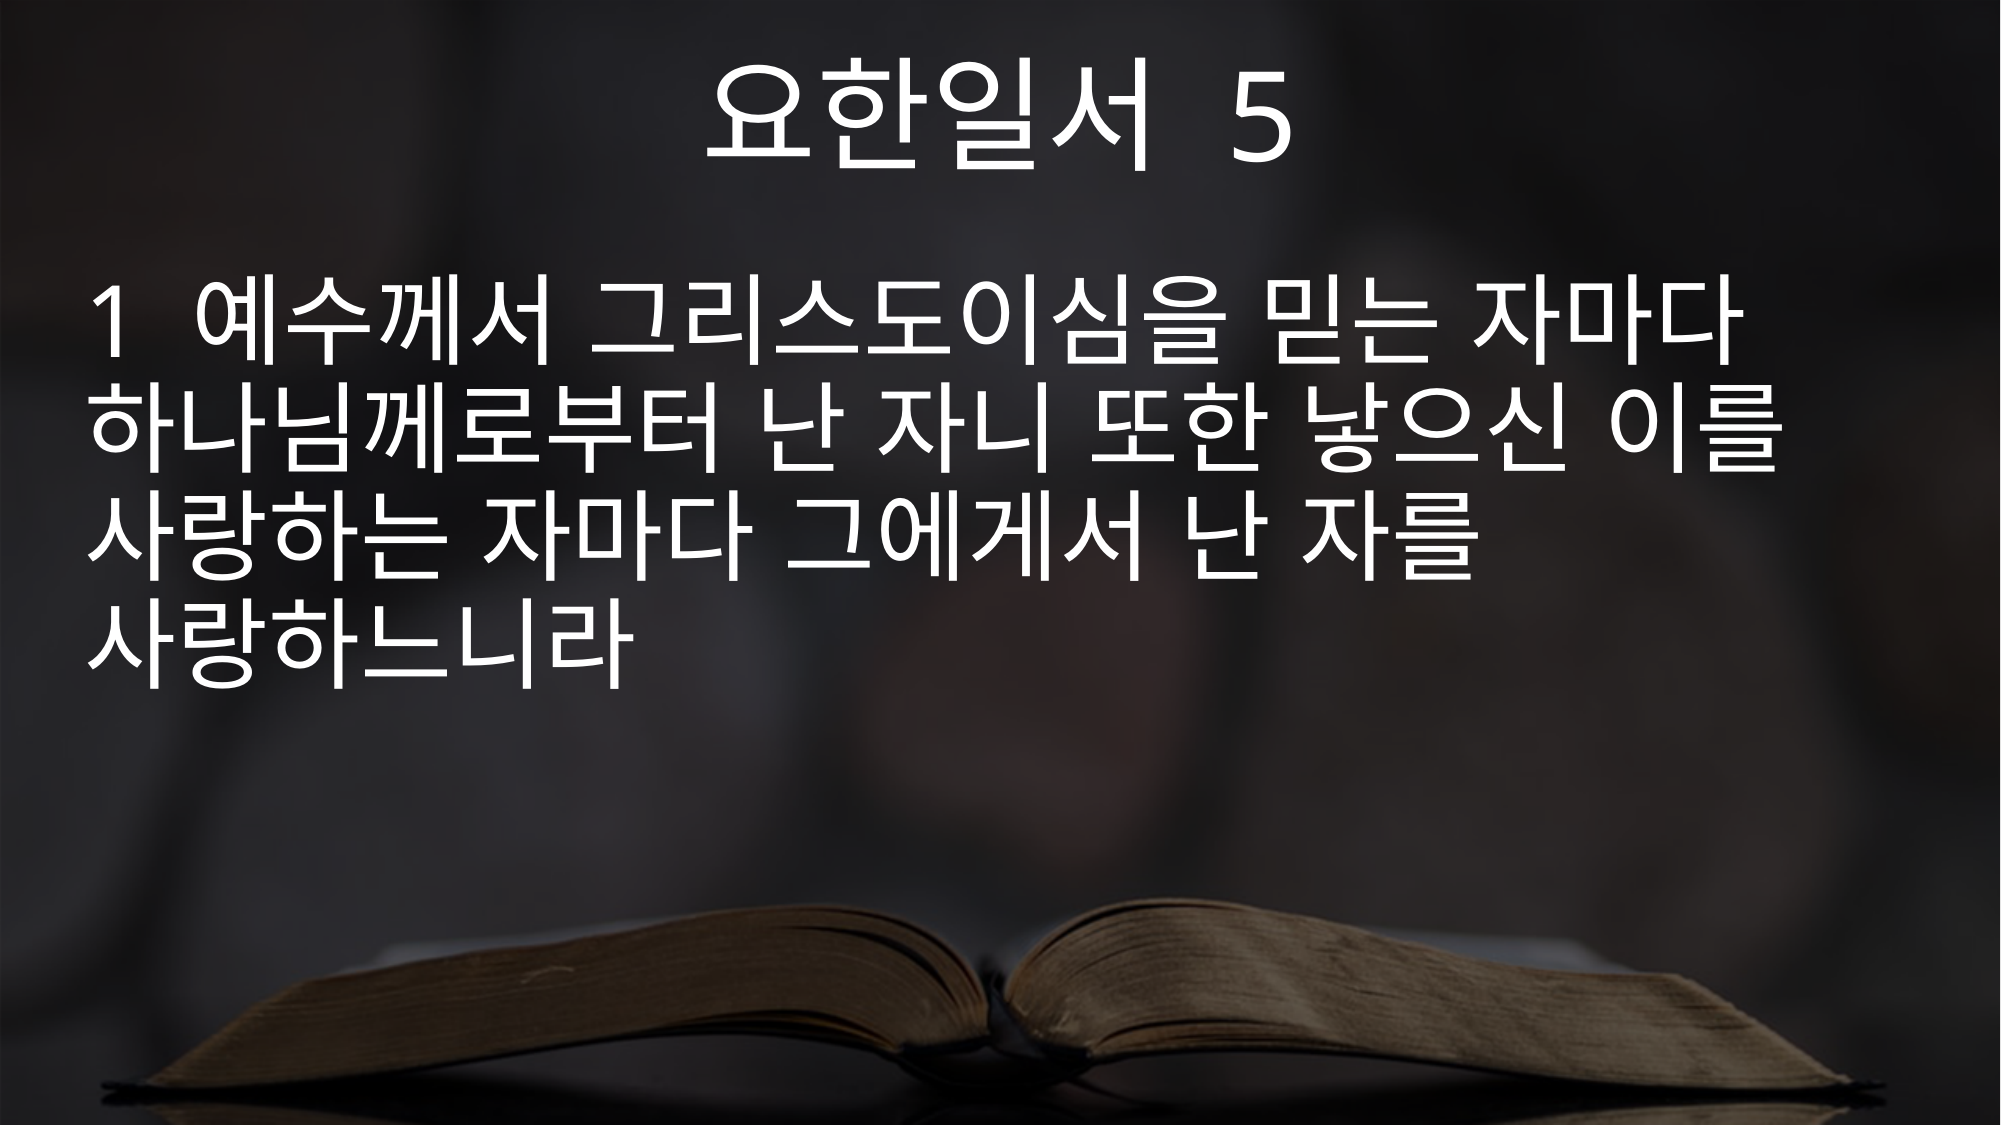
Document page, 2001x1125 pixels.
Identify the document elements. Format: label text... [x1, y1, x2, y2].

picture [0, 0, 2001, 1125]
list 1 예수께서 그리스도이심을 믿는 자마다 하나님께로부터 난 자니 또한 낳으신 이를 사랑하는 자마다 그에게서 난 자를 사랑하느니라 [69, 263, 1953, 423]
footer 요한일서 5 [0, 32, 2000, 192]
